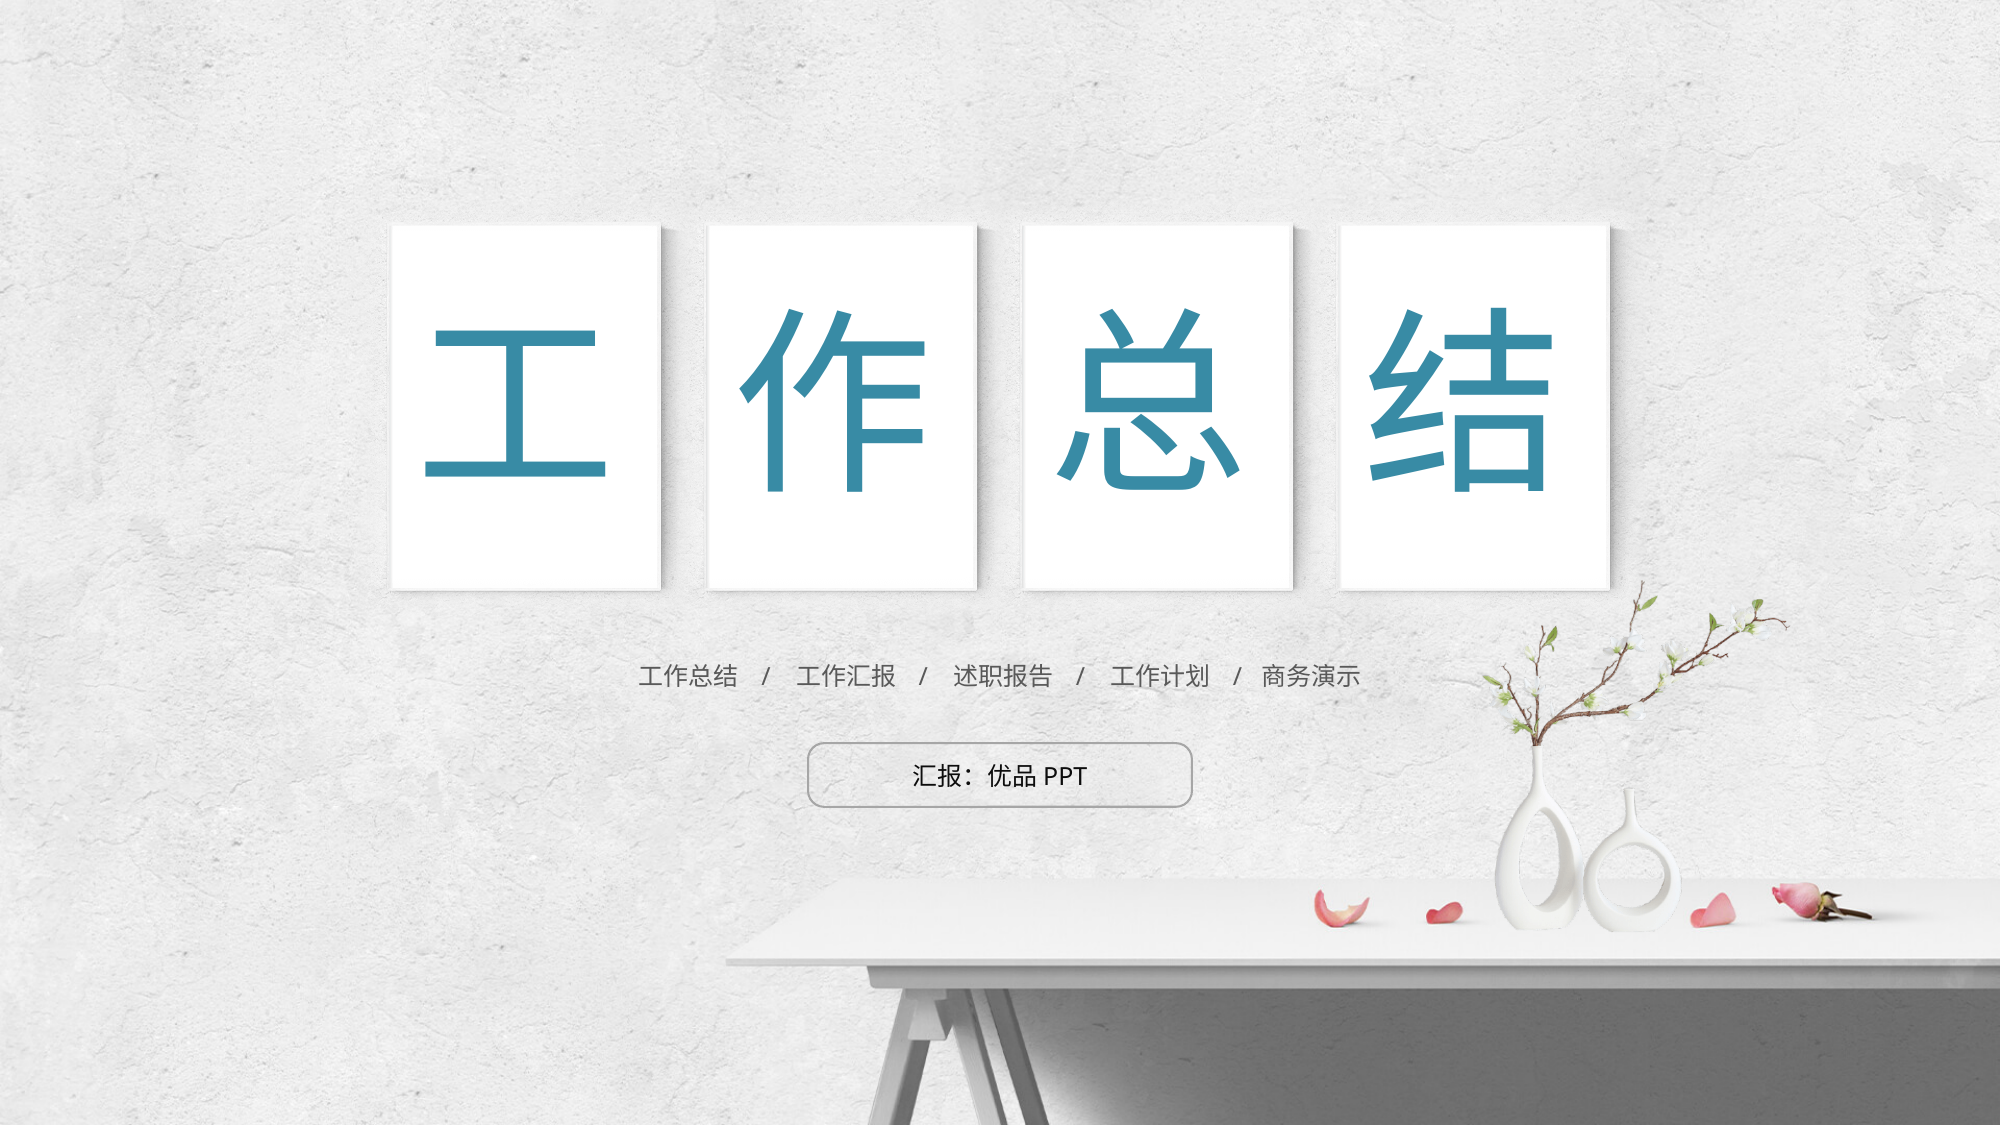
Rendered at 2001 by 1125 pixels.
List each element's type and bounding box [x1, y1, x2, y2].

text_box [344, 186, 1656, 633]
picture [0, 0, 2000, 1125]
